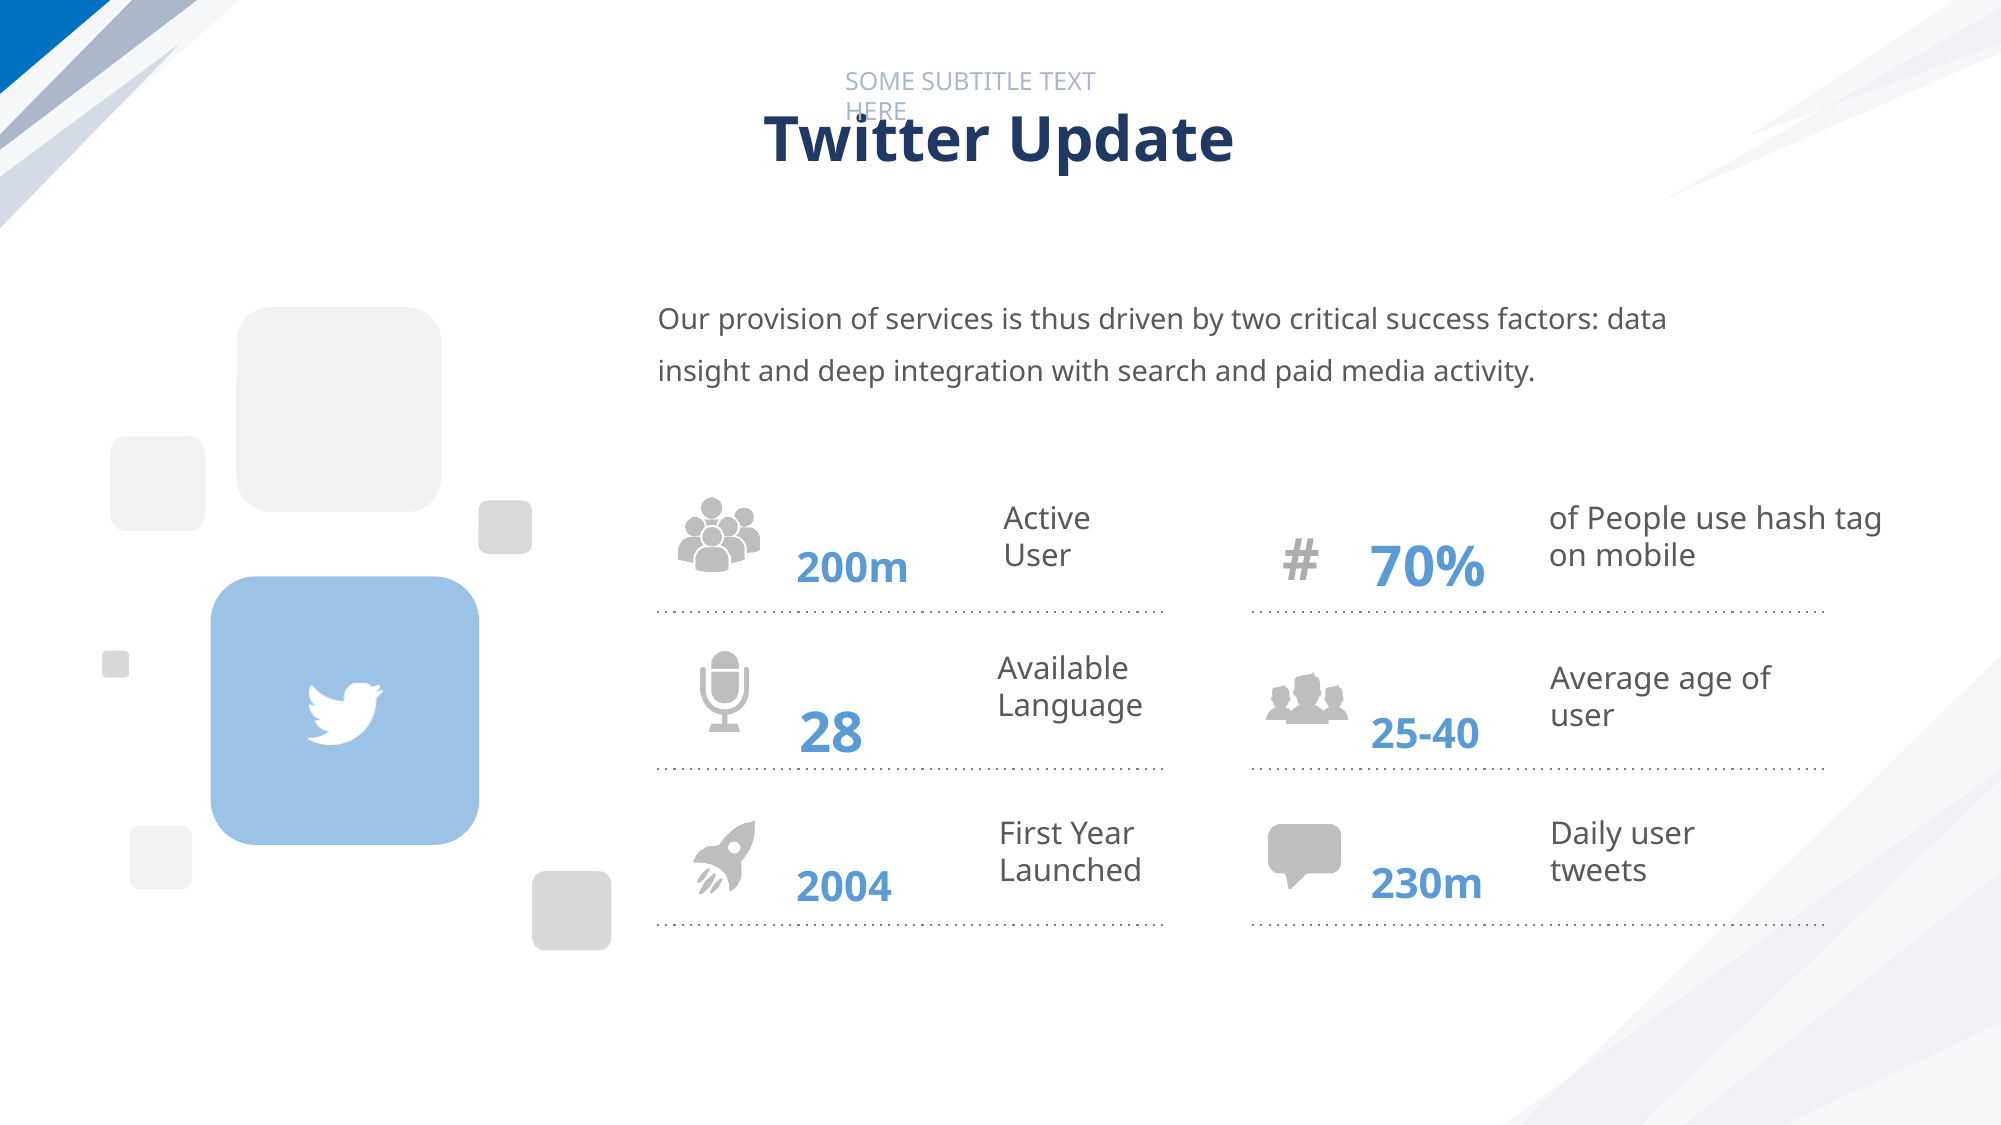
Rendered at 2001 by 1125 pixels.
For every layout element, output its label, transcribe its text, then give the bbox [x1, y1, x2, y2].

text_box Our provision of services is thus driven by two critical success factors: data insight and deep integration with search and paid media activity. [637, 273, 1766, 412]
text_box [1251, 611, 1830, 925]
text_box [478, 500, 532, 554]
text_box [102, 650, 130, 678]
text_box [110, 436, 205, 531]
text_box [1267, 805, 1803, 916]
text_box SOME SUBTITLE TEXT HERE [830, 57, 1170, 104]
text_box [700, 640, 1201, 761]
text_box [236, 307, 442, 512]
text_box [1355, 489, 1899, 596]
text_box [678, 490, 1164, 600]
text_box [656, 611, 1164, 925]
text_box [210, 576, 480, 846]
text_box [532, 871, 612, 951]
text_box # [1267, 479, 1341, 602]
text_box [1265, 650, 1803, 766]
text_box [693, 805, 1201, 919]
text_box [129, 825, 193, 890]
title Twitter Update [137, 73, 1863, 210]
